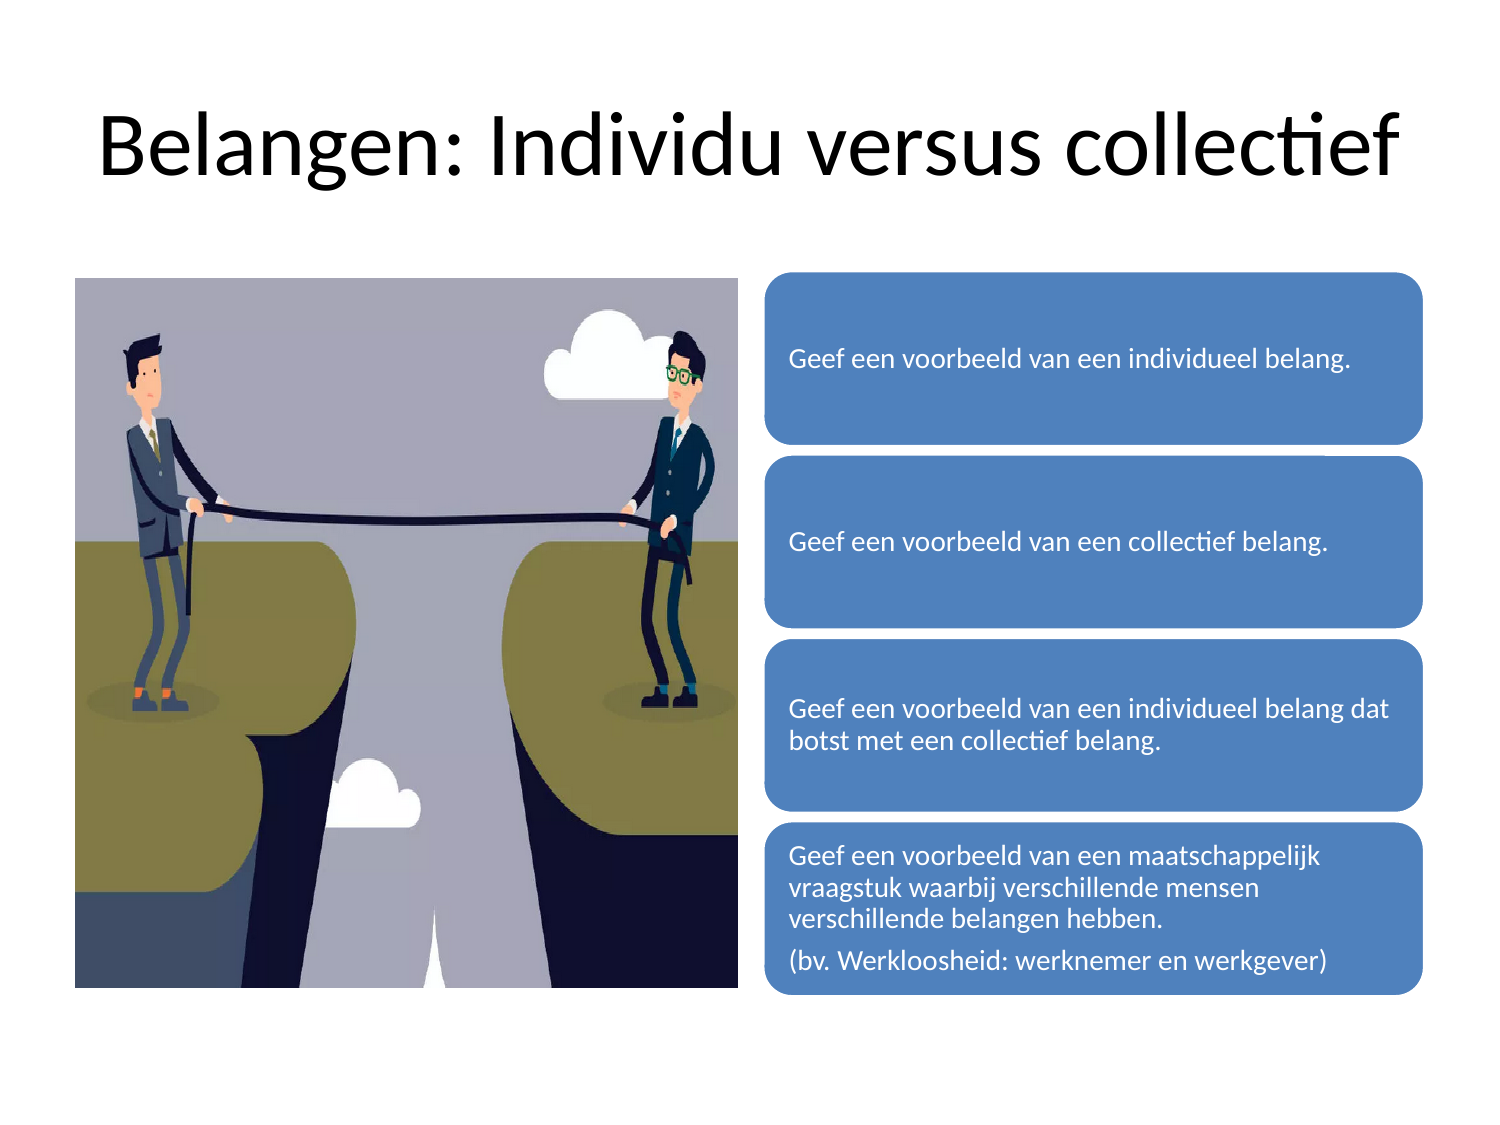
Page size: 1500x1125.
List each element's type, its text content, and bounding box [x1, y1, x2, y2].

title Belangen: Individu versus collectief [75, 45, 1425, 233]
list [762, 262, 1426, 1006]
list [74, 278, 738, 988]
